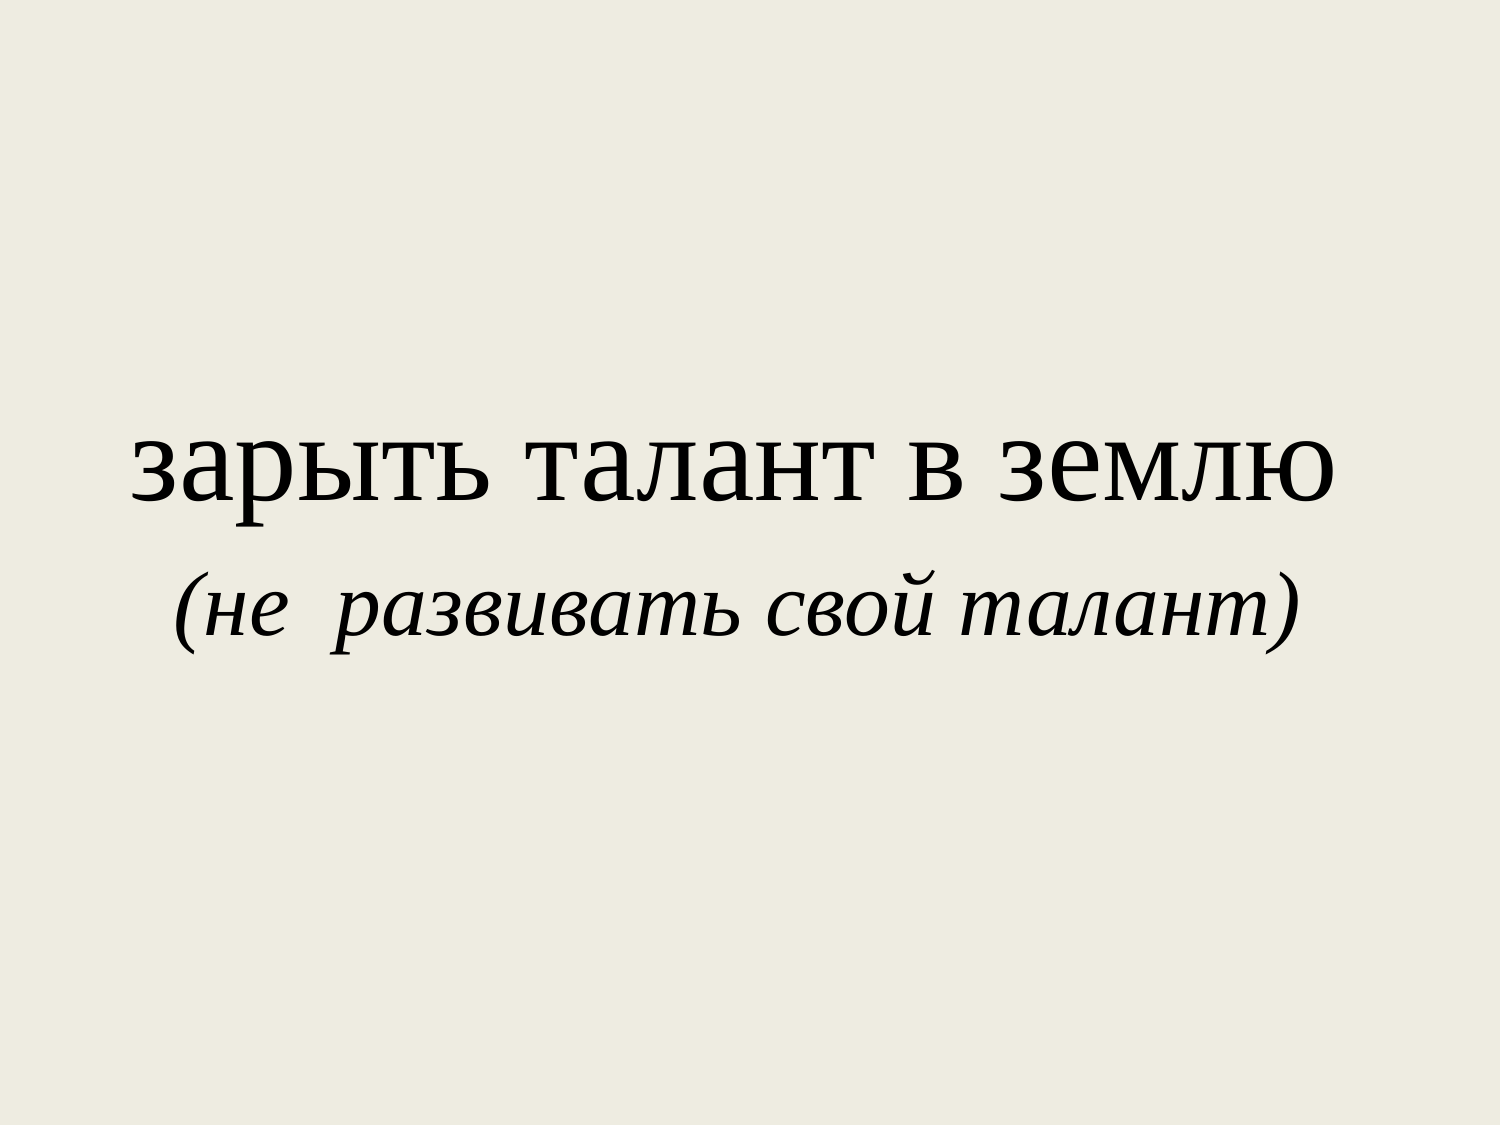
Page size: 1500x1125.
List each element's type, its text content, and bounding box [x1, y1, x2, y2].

list зарыть талант в землю (не развивать свой талант) [75, 262, 1425, 1005]
